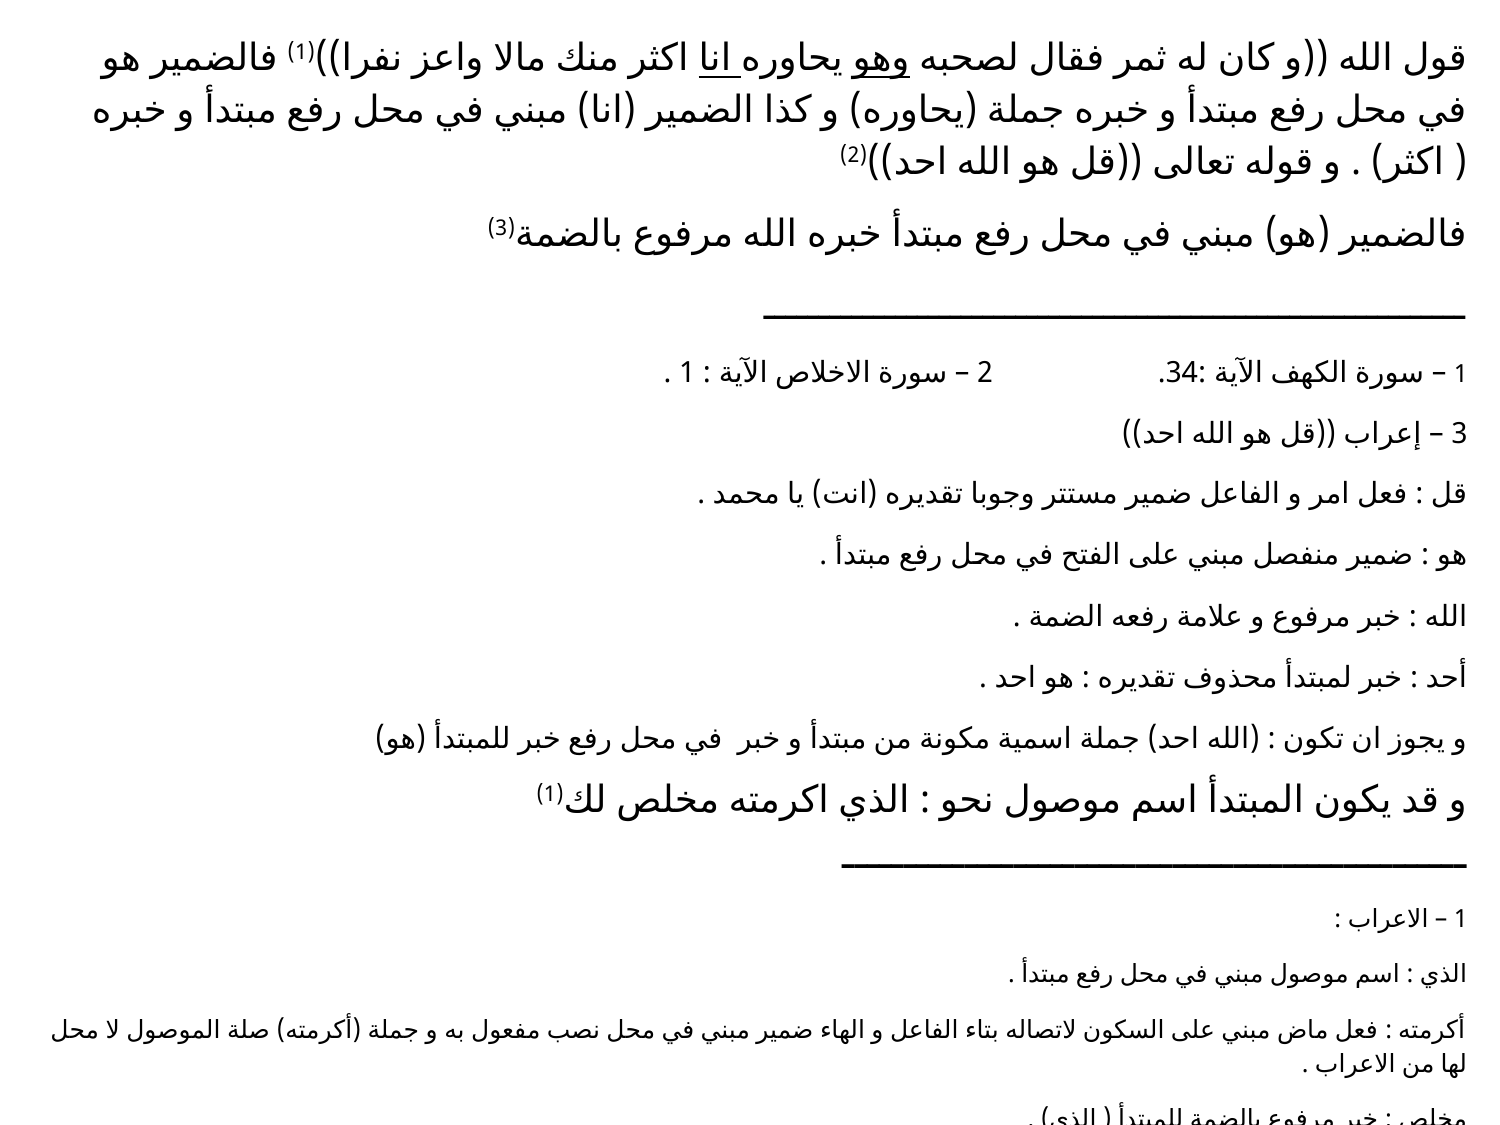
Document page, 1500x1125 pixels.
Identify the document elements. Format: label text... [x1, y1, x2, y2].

text_box قول الله ((و كان له ثمر فقال لصحبه وهو يحاوره انا اكثر منك مالا واعز نفرا))(1) فالضمير هو في محل رفع مبتدأ و خبره جملة (يحاوره) و كذا الضمير (انا) مبني في محل رفع مبتدأ و خبره ( اكثر) . و قوله تعالى ((قل هو الله احد))(2) فالضمير (هو) مبني في محل رفع مبتدأ خبره الله مرفوع بالضمة(3) ــــــــــــــــــــــــــــــــــــــــــــــــــــــــــــــــ 1 – سورة الكهف الآية :34. 2 – سورة الاخلاص الآية : 1 . 3 – إعراب ((قل هو الله احد)) قل : فعل امر و الفاعل ضمير مستتر وجوبا تقديره (انت) يا محمد . هو : ضمير منفصل مبني على الفتح في محل رفع مبتدأ . الله : خبر مرفوع و علامة رفعه الضمة . أحد : خبر لمبتدأ محذوف تقديره : هو احد . و يجوز ان تكون : (الله احد) جملة اسمية مكونة من مبتدأ و خبر في محل رفع خبر للمبتدأ (هو) و قد يكون المبتدأ اسم موصول نحو : الذي اكرمته مخلص لك(1) ـــــــــــــــــــــــــــــــــــــــــــــــــــ 1 – الاعراب : الذي : اسم موصول مبني في محل رفع مبتدأ . أكرمته : فعل ماض مبني على السكون لاتصاله بتاء الفاعل و الهاء ضمير مبني في محل نصب مفعول به و جملة (أكرمته) صلة الموصول لا محل لها من الاعراب . مخلص : خبر مرفوع بالضمة للمبتدأ ( الذي) . لك : جار و مجرور [29, 19, 1483, 1125]
